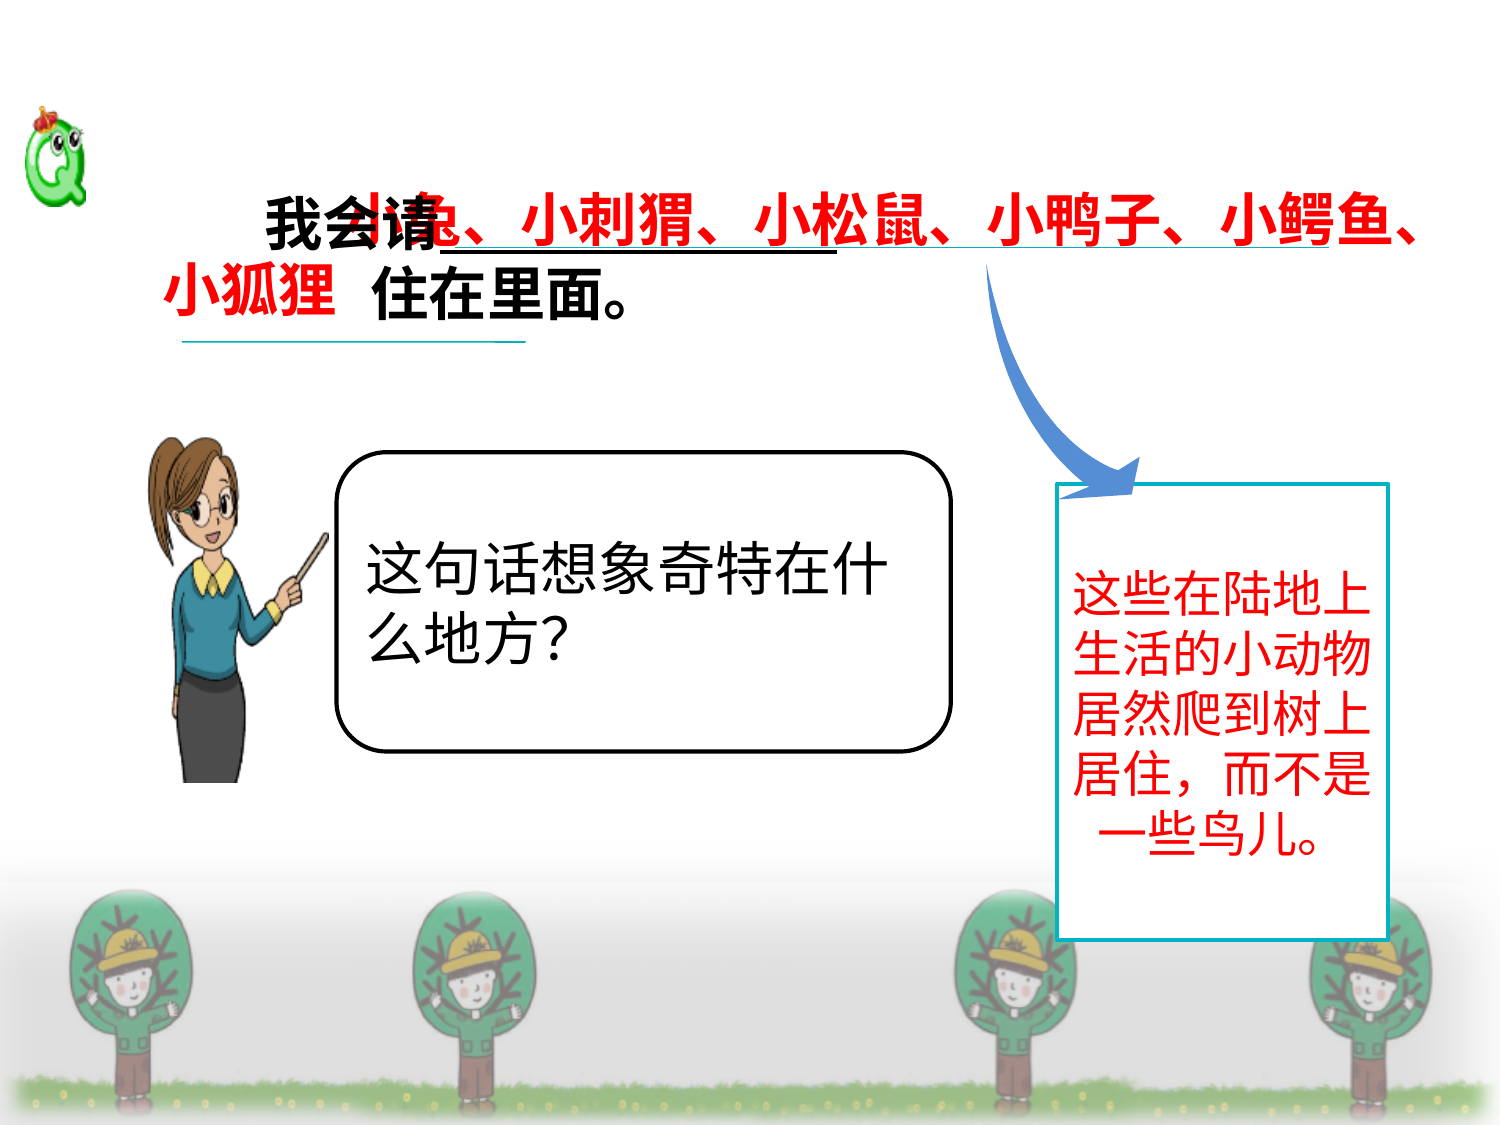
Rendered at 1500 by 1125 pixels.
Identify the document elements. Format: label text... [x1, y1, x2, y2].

text_box 我会请 住在里面。 [159, 179, 1459, 335]
text_box [986, 263, 1140, 500]
text_box 这句话想象奇特在什么地方？ [334, 450, 953, 754]
text_box 这些在陆地上生活的小动物居然爬到树上居住，而不是一些鸟儿。 [1055, 482, 1390, 942]
picture [147, 436, 329, 783]
picture [25, 106, 86, 207]
text_box 小兔、小刺猬、小松鼠、小鸭子、小鳄鱼、小狐狸 [147, 175, 1447, 331]
